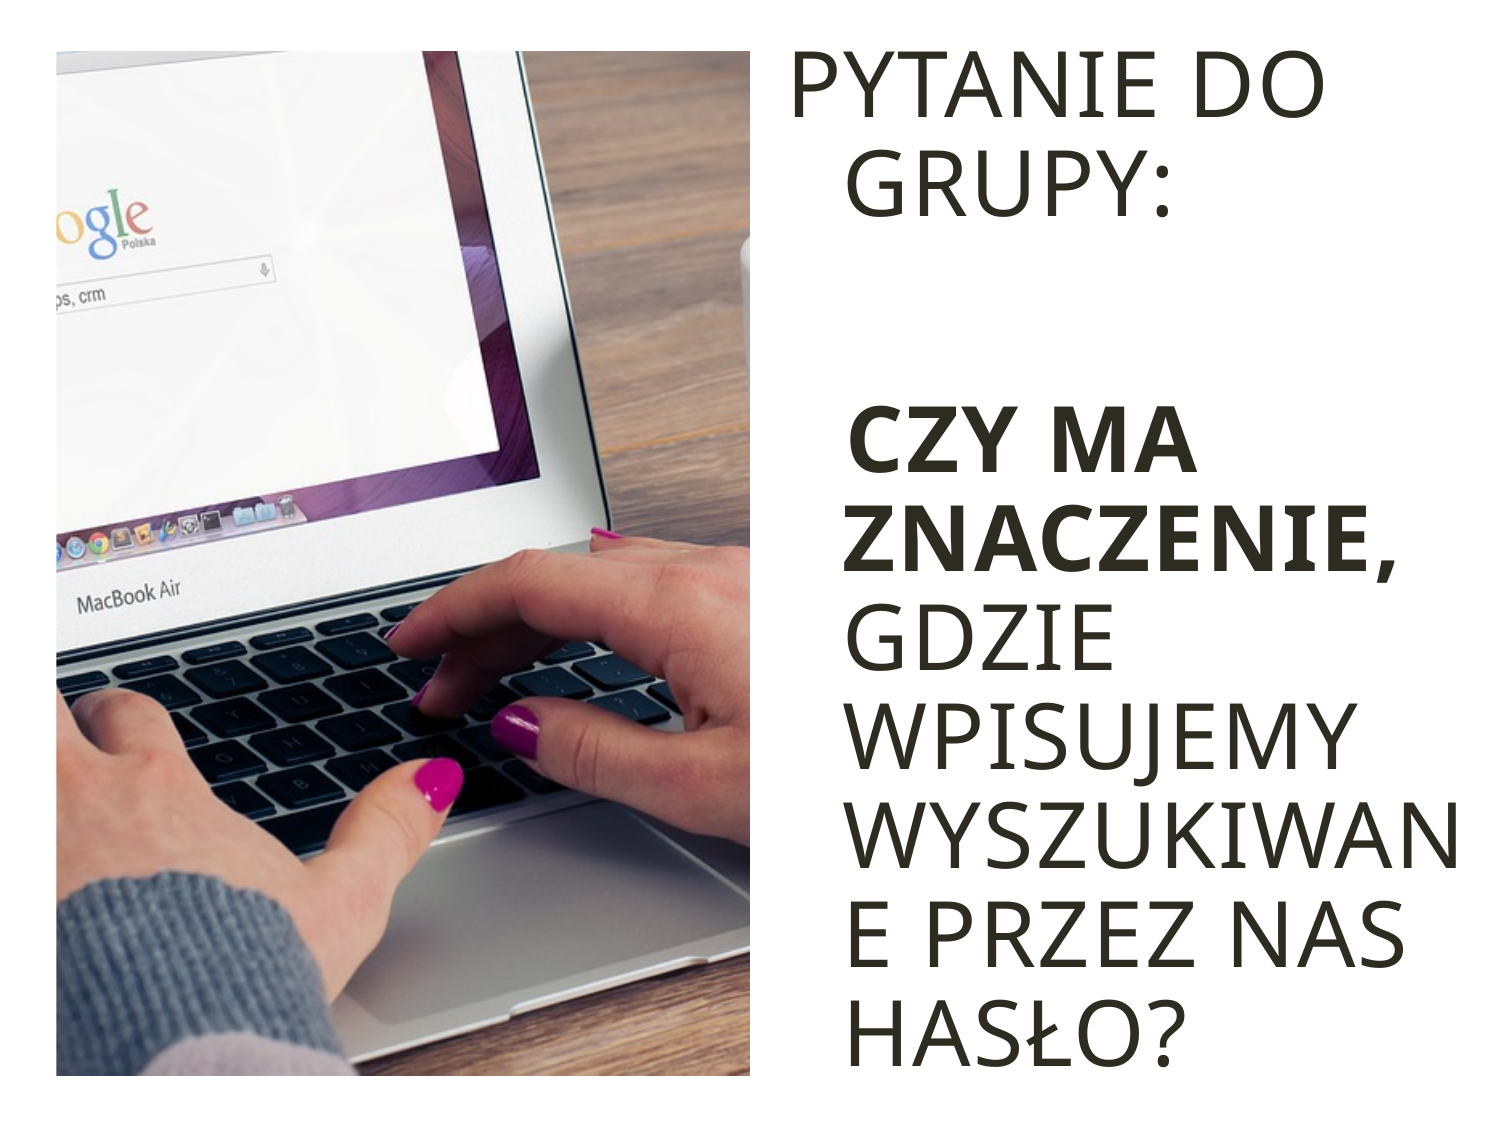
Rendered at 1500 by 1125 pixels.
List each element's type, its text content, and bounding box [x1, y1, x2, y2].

picture [56, 51, 751, 1076]
list PYTANIE Do GRUPY: Czy ma znaczenie, Gdzie wpisujemy wyszukiwane przez nas hasło? [778, 0, 1500, 1125]
